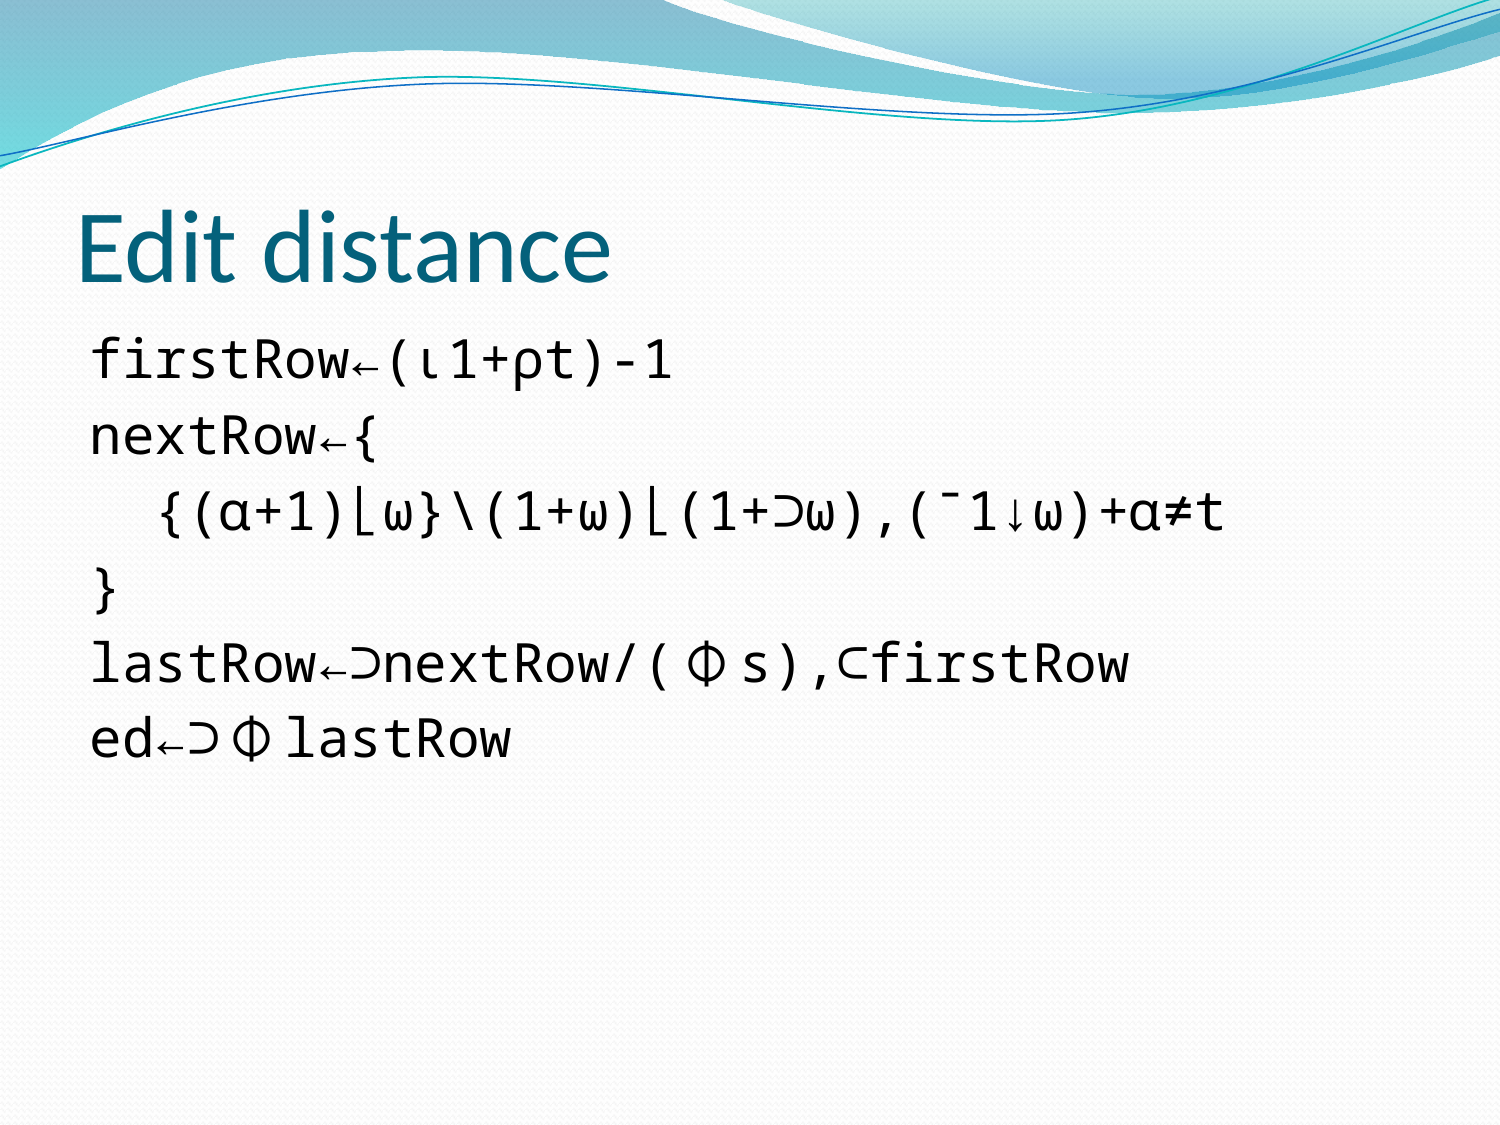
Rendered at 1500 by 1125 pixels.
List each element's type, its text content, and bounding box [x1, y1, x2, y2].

list firstRow←(⍳1+⍴t)-1 nextRow←{ {(⍺+1)⌊⍵}\(1+⍵)⌊(1+⊃⍵),(¯1↓⍵)+⍺≠t } lastRow←⊃nextRow/(⌽s),⊂firstRow ed←⊃⌽lastRow [75, 317, 1425, 1038]
title Edit distance [75, 115, 1425, 303]
